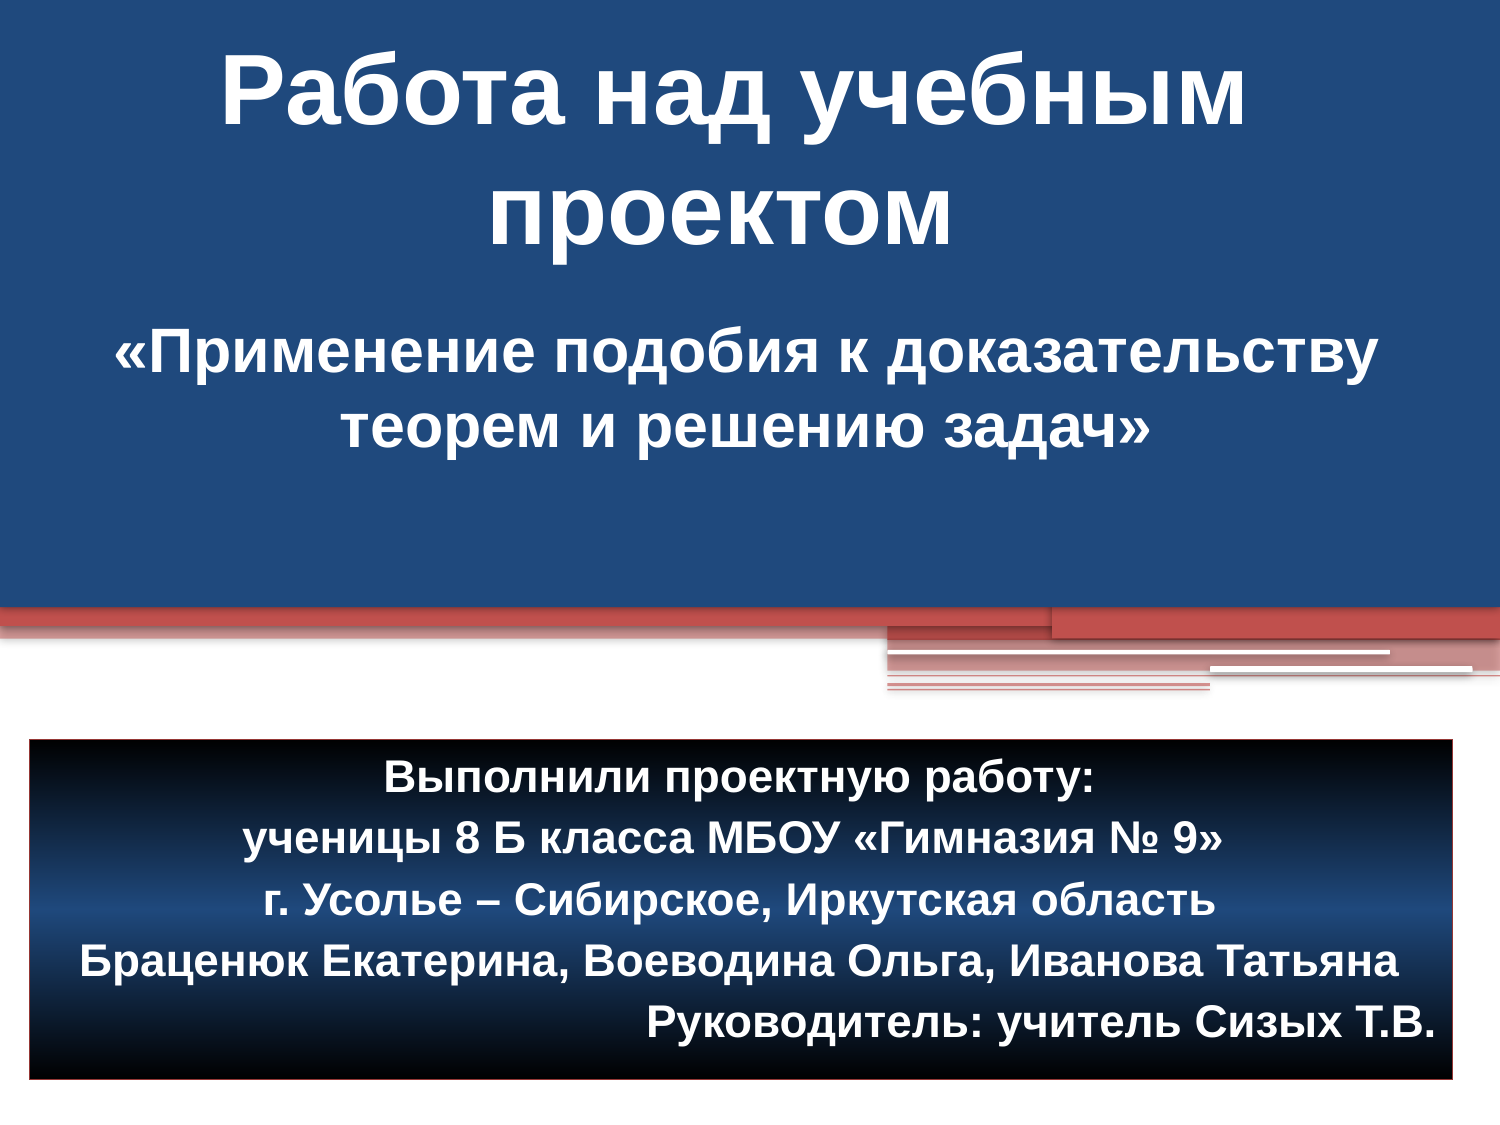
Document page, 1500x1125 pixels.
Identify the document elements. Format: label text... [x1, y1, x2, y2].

title Работа над учебным проектом [41, 30, 1429, 273]
text_box Выполнили проектную работу: ученицы 8 Б класса МБОУ «Гимназия № 9» г. Усолье – Сибирское, Иркутская область Браценюк Екатерина, Воеводина Ольга, Иванова Татьяна Руководитель: учитель Сизых Т.В. [29, 739, 1453, 1080]
subtitle «Применение подобия к доказательству теорем и решению задач» [29, 302, 1455, 468]
